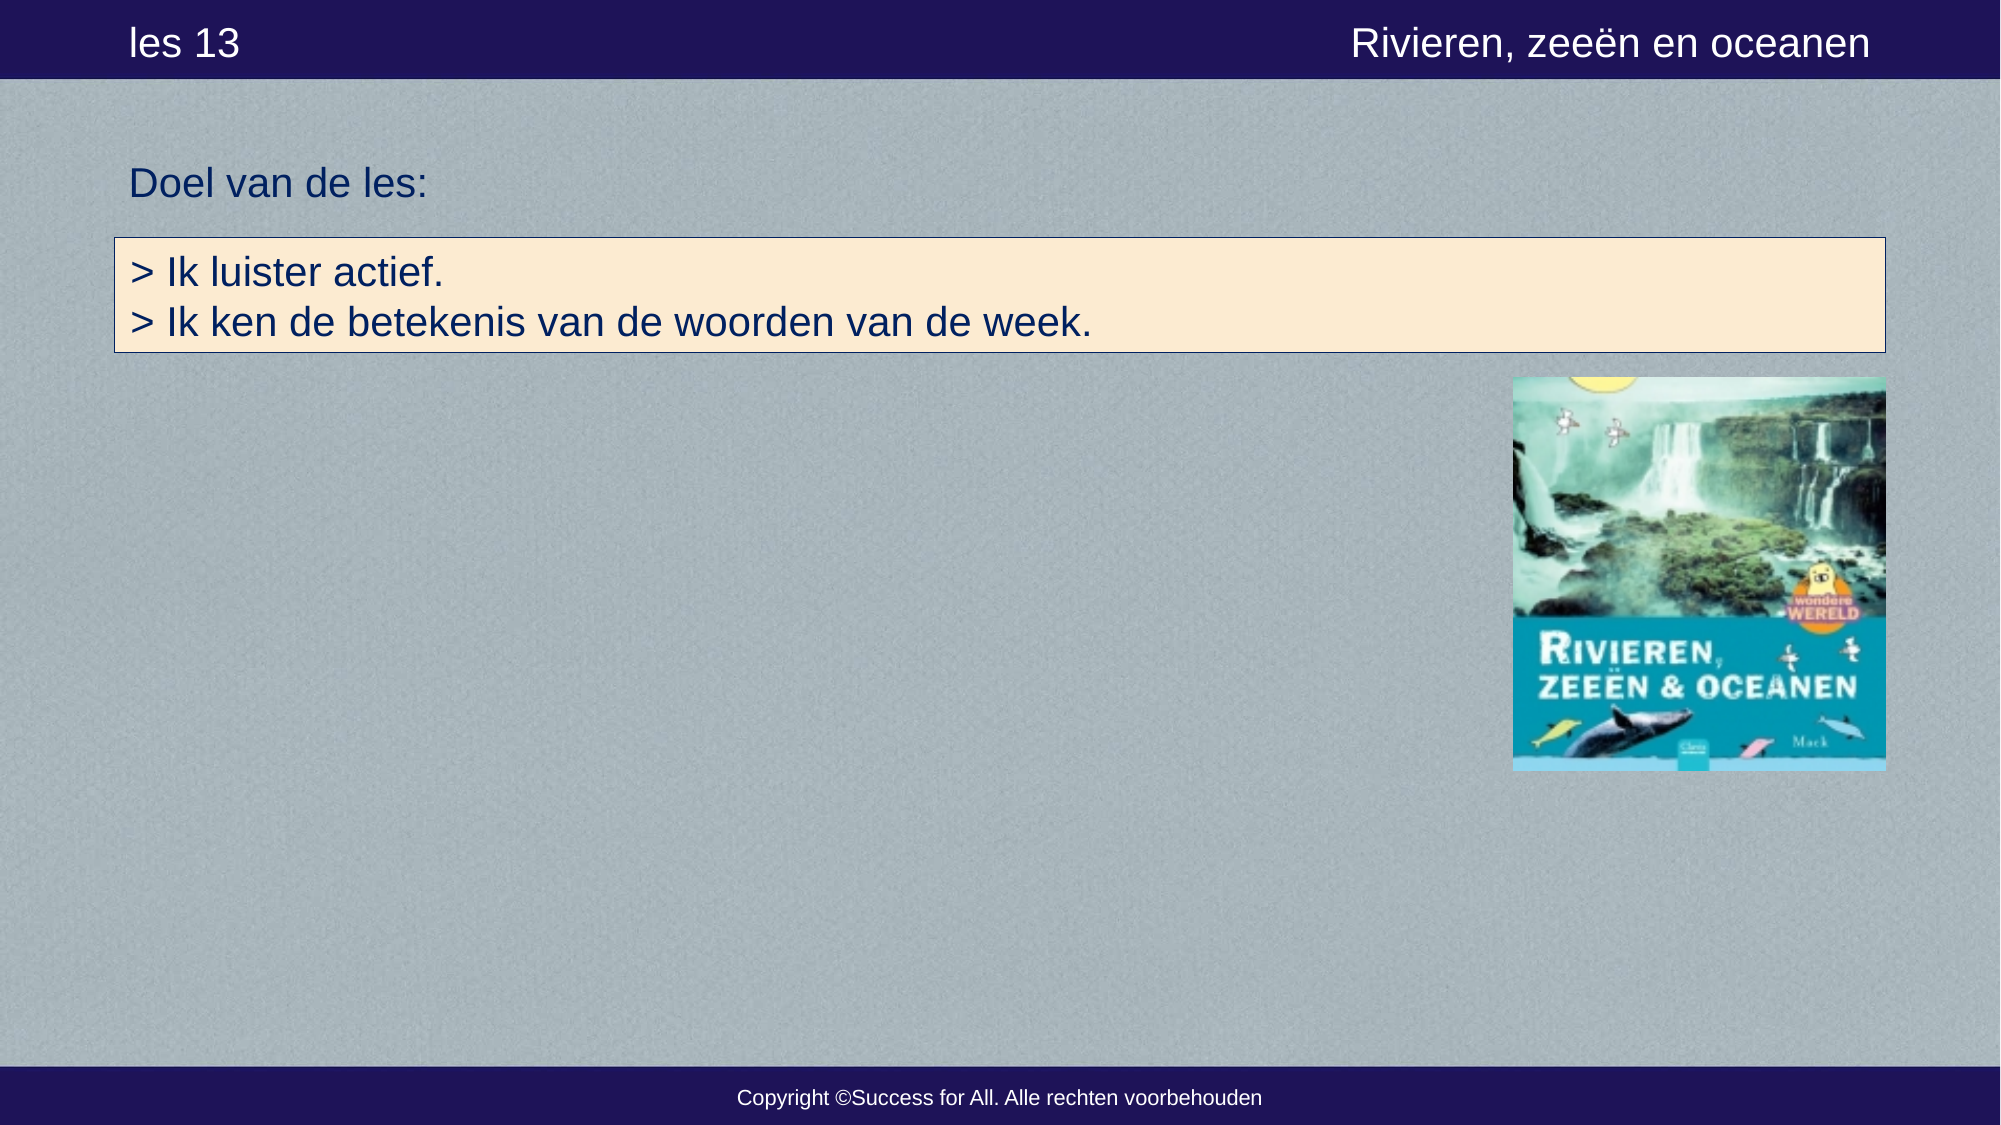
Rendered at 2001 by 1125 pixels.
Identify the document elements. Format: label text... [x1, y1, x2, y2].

text_box les 13 [114, 8, 354, 73]
text_box Rivieren, zeeën en oceanen [999, 8, 1886, 73]
text_box > Ik luister actief. > Ik ken de betekenis van de woorden van de week. [114, 237, 1886, 353]
picture [0, 0, 2001, 1125]
text_box Copyright ©Success for All. Alle rechten voorbehouden [0, 1076, 2000, 1125]
text_box Doel van de les: [113, 148, 1635, 214]
